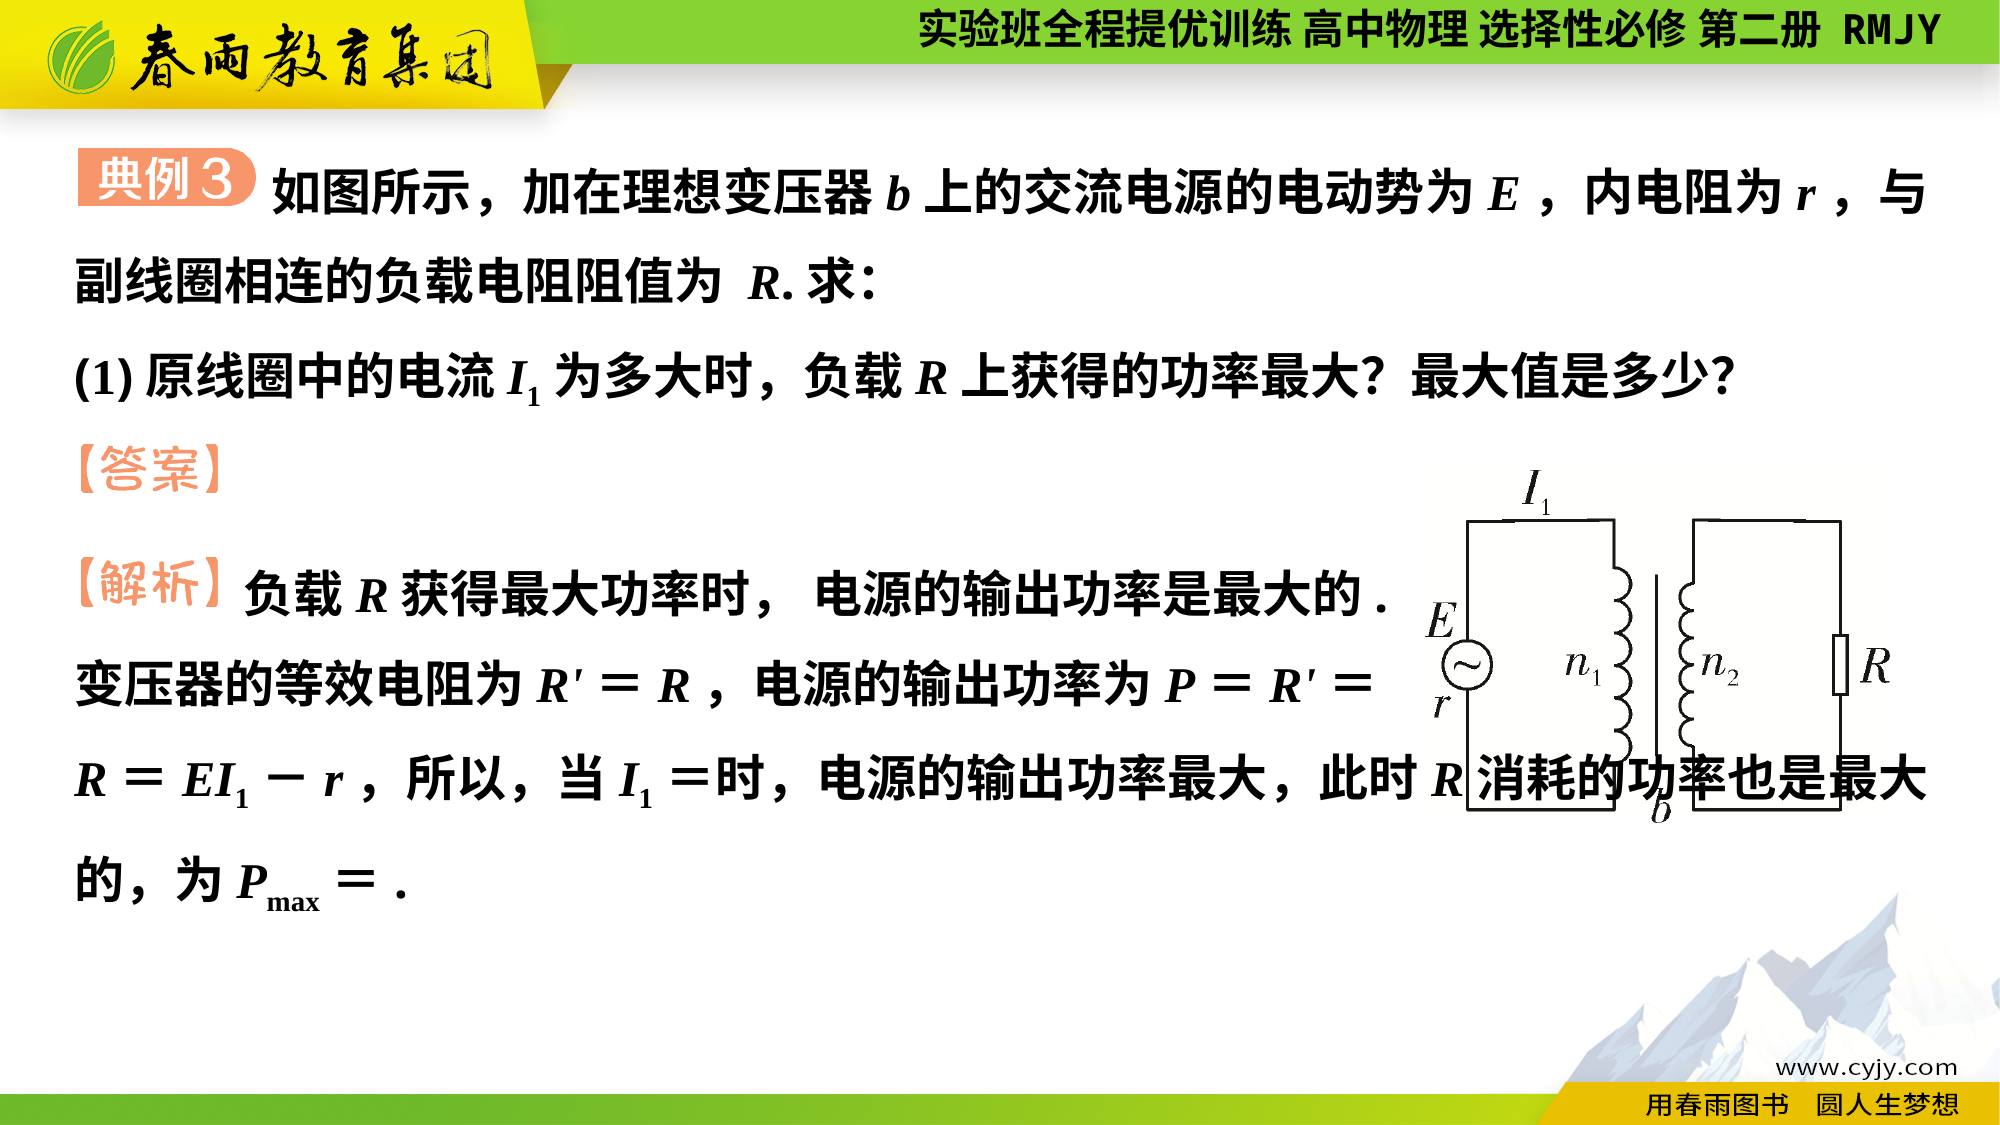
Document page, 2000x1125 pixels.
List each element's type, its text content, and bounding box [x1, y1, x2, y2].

list 如图所示，加在理想变压器b上的交流电源的电动势为E，内电阻为r，与副线圈相连的负载电阻阻值为 R.求： (1)原线圈中的电流I1为多大时，负载R上获得的功率最大？最大值是多少？ [59, 122, 1944, 399]
picture [0, 0, 2000, 1125]
